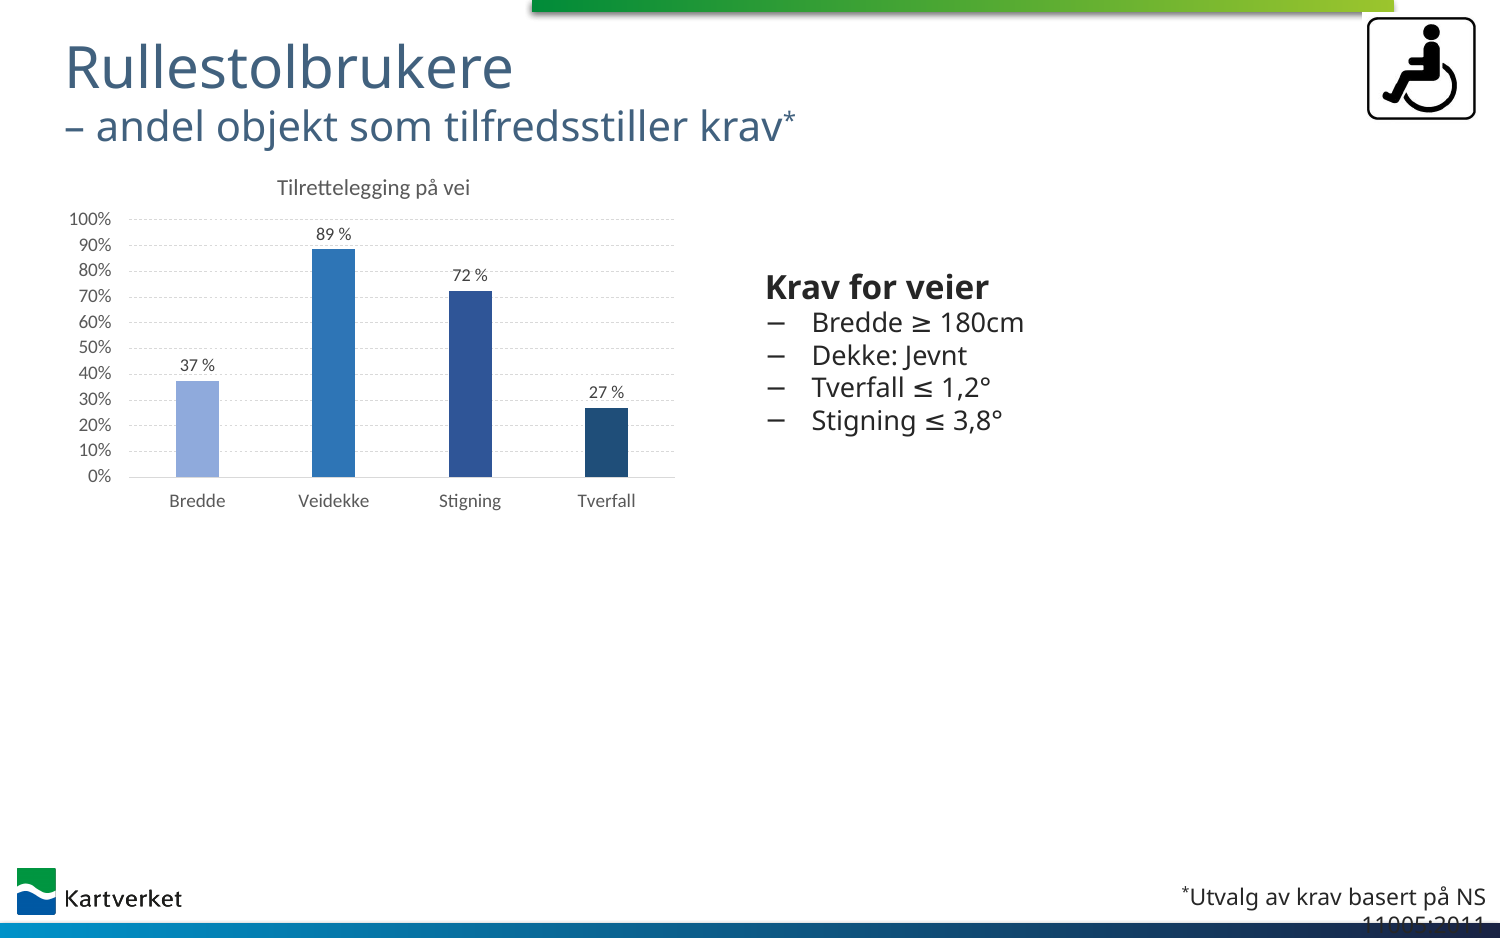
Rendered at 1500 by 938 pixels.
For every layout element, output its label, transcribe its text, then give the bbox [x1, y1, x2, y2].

text_box Krav for veier Bredde ≥ 180cm Dekke: Jevnt Tverfall ≤ 1,2° Stigning ≤ 3,8° [750, 258, 1234, 444]
text_box *Utvalg av krav basert på NS 11005:2011 [1068, 873, 1500, 938]
text_box Rullestolbrukere – andel objekt som tilfredsstiller krav* [49, 25, 1431, 158]
picture [1362, 12, 1481, 126]
picture [62, 166, 686, 519]
